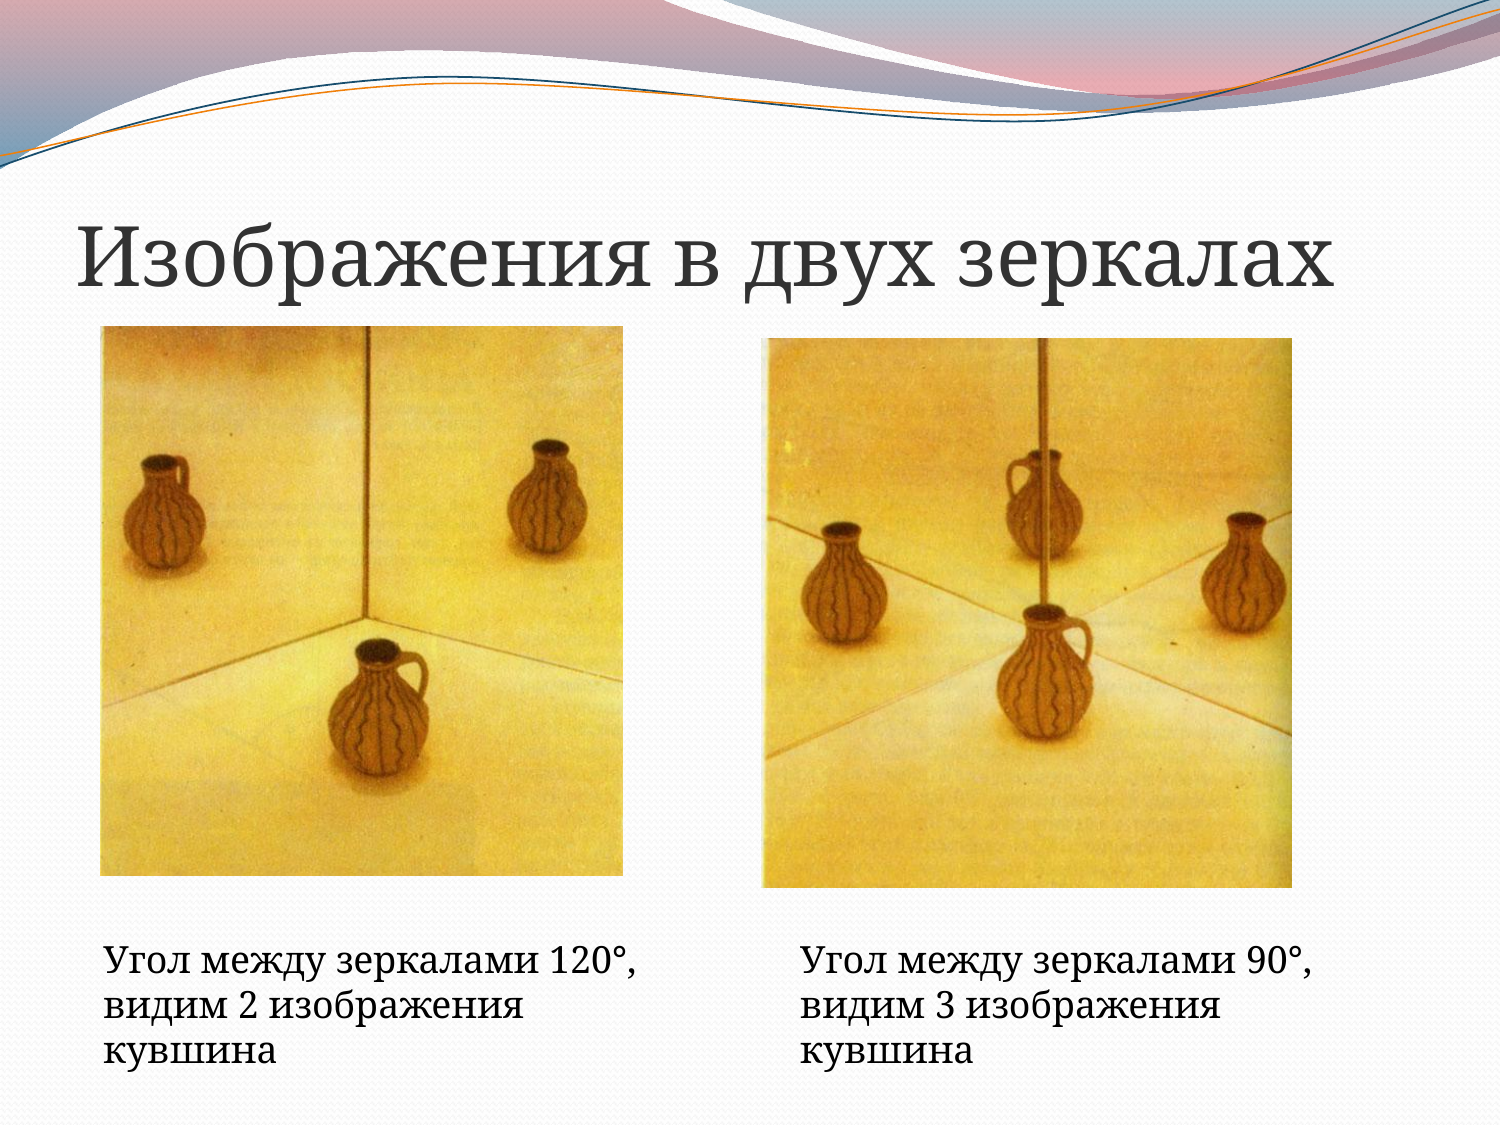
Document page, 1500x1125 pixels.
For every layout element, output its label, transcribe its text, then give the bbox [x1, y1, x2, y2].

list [761, 337, 1292, 888]
text_box Угол между зеркалами 90°, видим 3 изображения кувшина [785, 928, 1353, 1079]
title Изображения в двух зеркалах [75, 115, 1425, 303]
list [100, 325, 623, 876]
text_box Угол между зеркалами 120°, видим 2 изображения кувшина [88, 928, 691, 1079]
